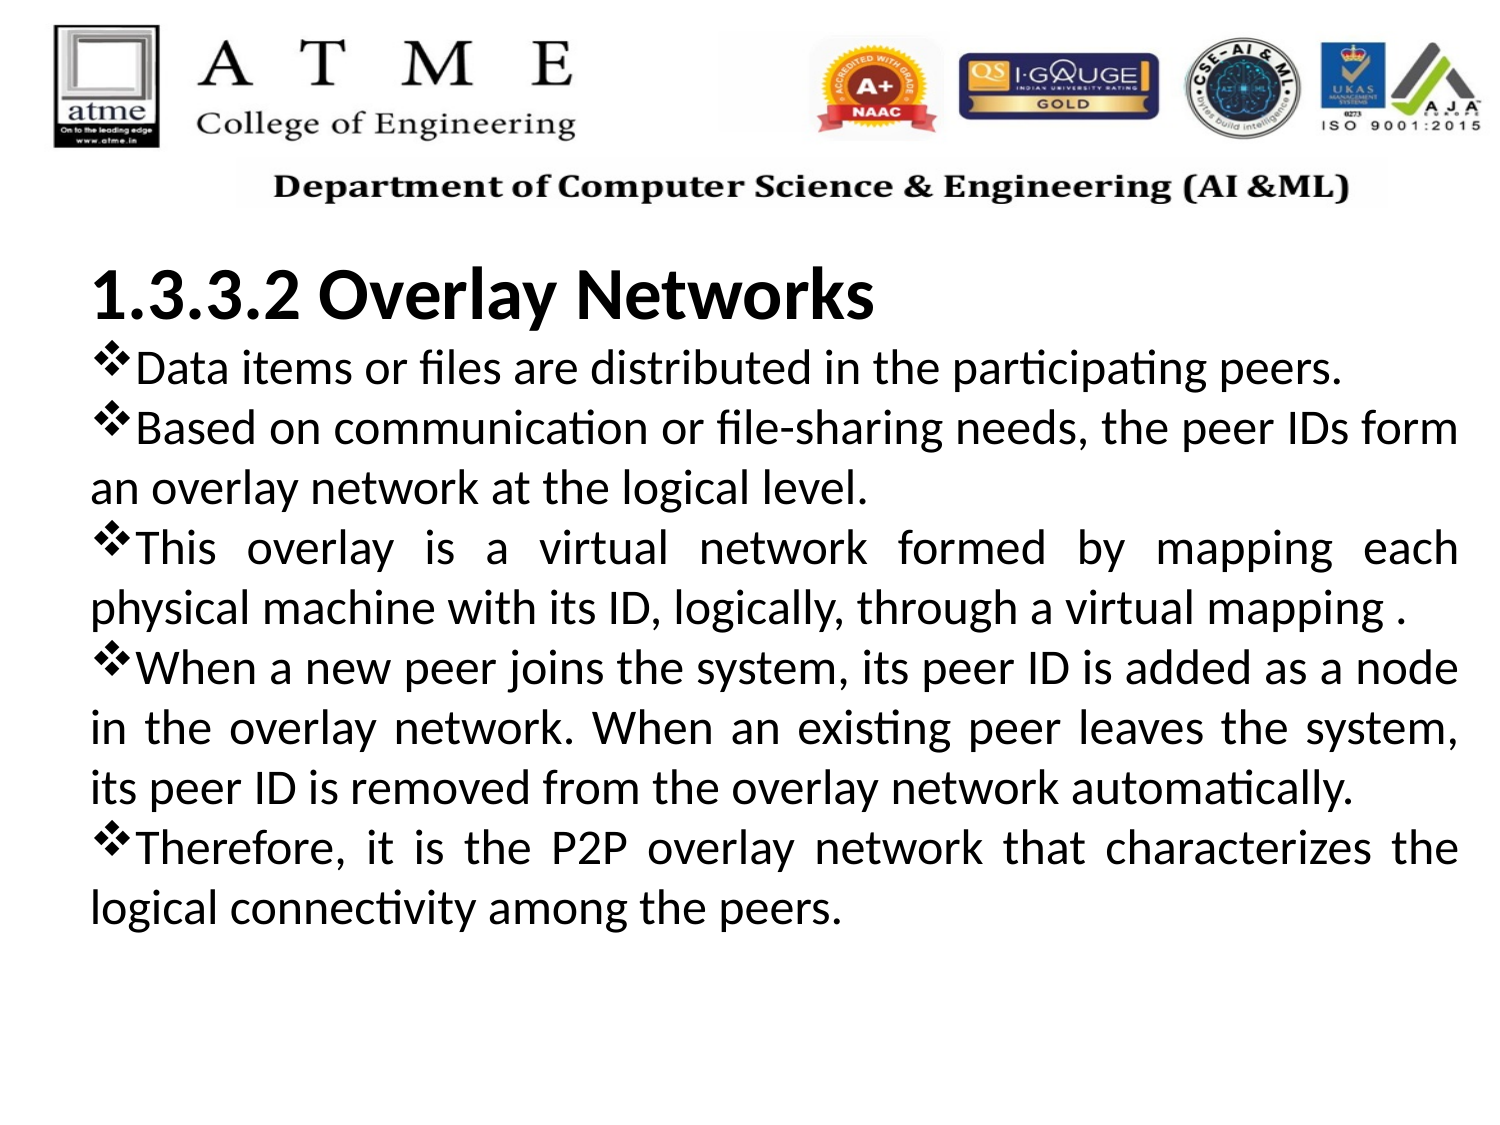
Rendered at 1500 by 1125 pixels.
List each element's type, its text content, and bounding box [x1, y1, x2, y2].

text_box 1.3.3.2 Overlay Networks Data items or files are distributed in the participating peers. Based on communication or file-sharing needs, the peer IDs form an overlay network at the logical level. This overlay is a virtual network formed by mapping each physical machine with its ID, logically, through a virtual mapping . When a new peer joins the system, its peer ID is added as a node in the overlay network. When an existing peer leaves the system, its peer ID is removed from the overlay network automatically. Therefore, it is the P2P overlay network that characterizes the logical connectivity among the peers. [75, 237, 1475, 943]
picture [24, 0, 1500, 226]
